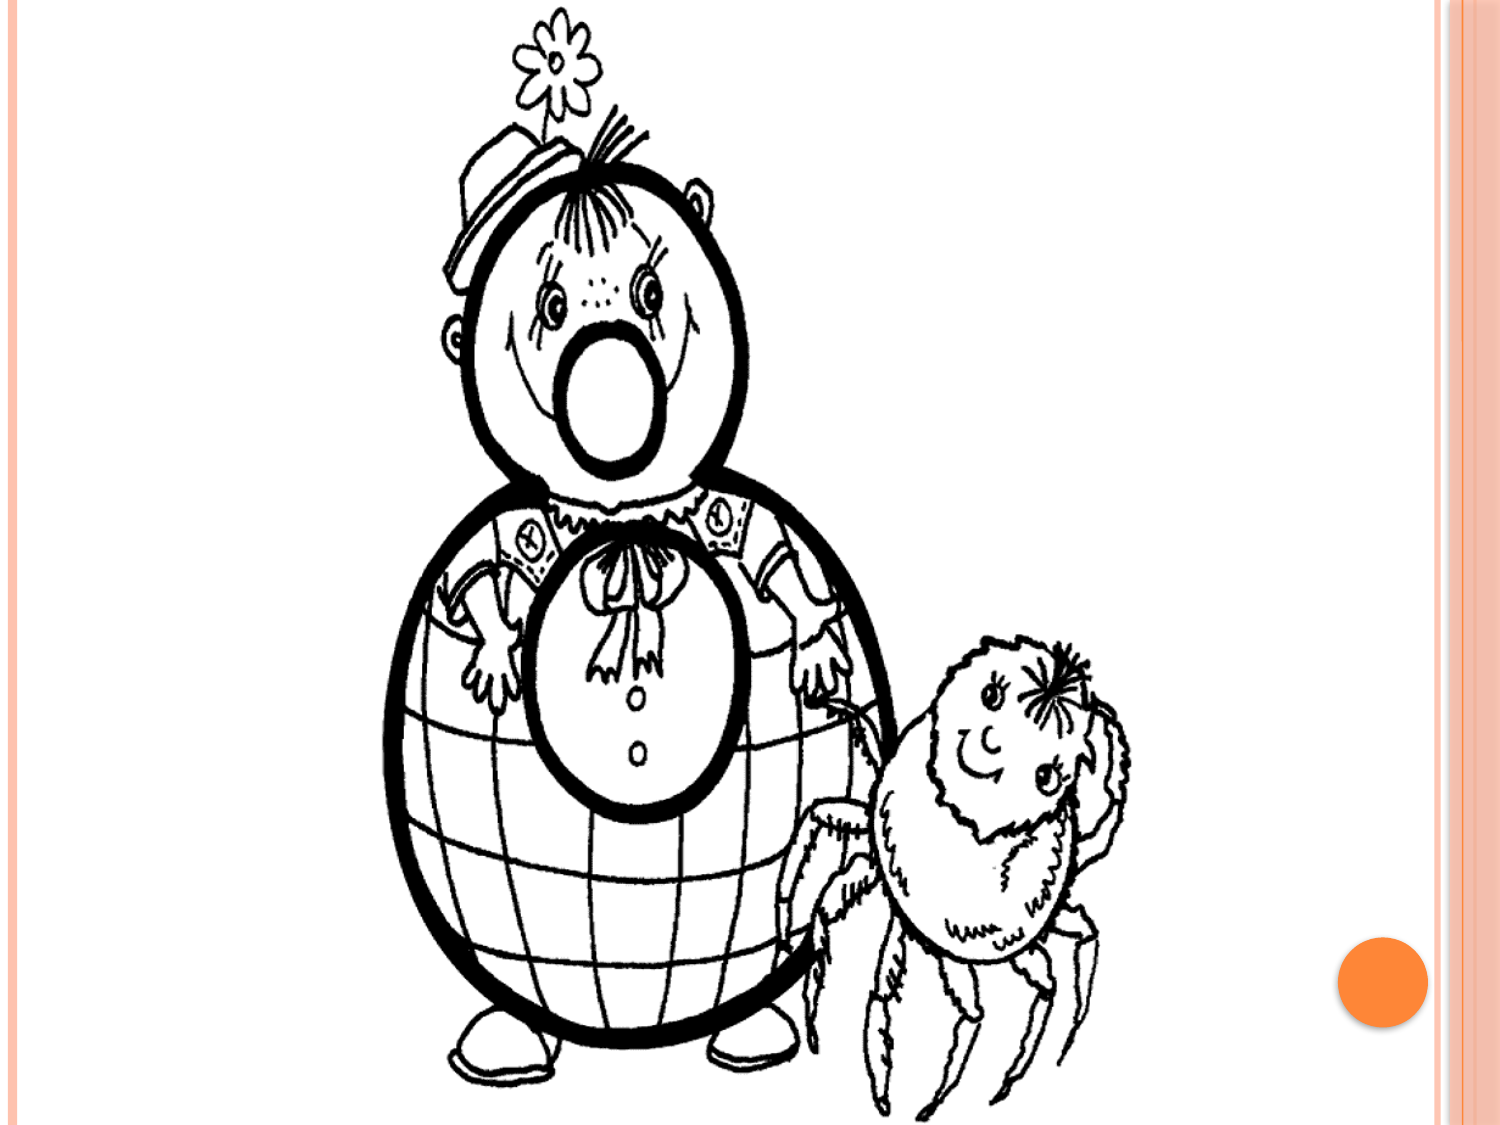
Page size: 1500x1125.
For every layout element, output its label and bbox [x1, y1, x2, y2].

picture [354, 0, 1146, 1125]
